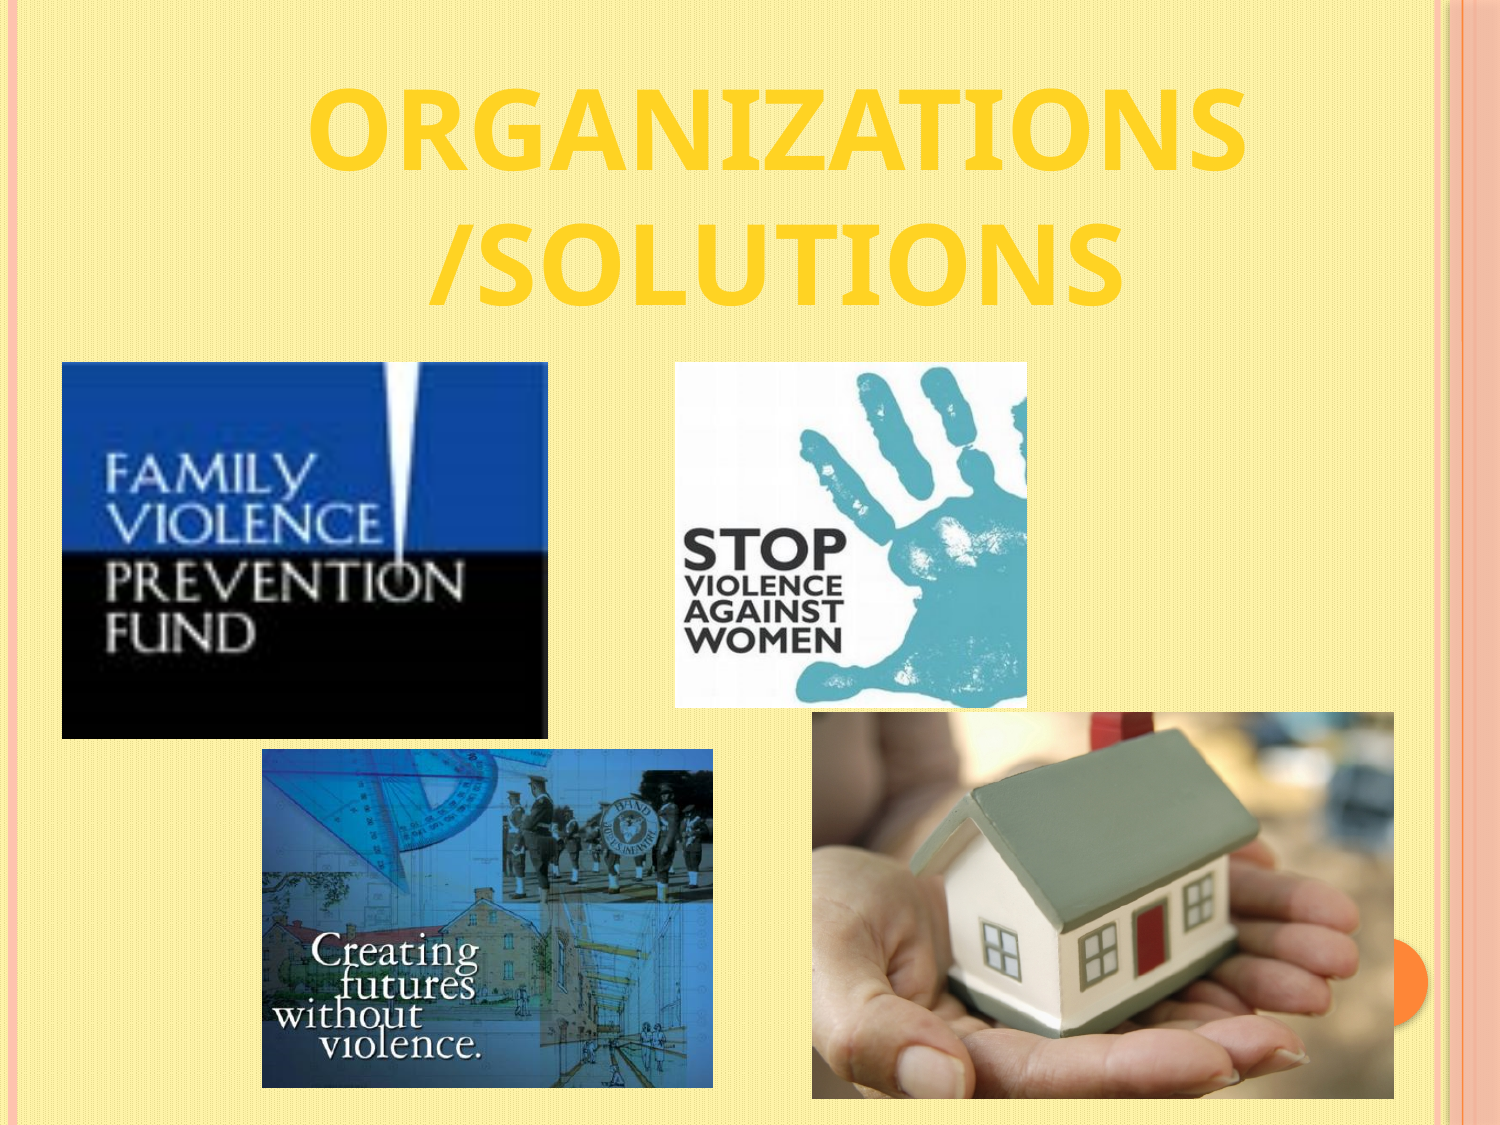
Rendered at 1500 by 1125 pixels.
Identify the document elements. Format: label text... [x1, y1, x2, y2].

picture [674, 361, 1028, 709]
text_box Organizations /solutions [289, 49, 1266, 335]
picture [261, 749, 713, 1088]
picture [811, 711, 1394, 1099]
picture [61, 361, 549, 740]
